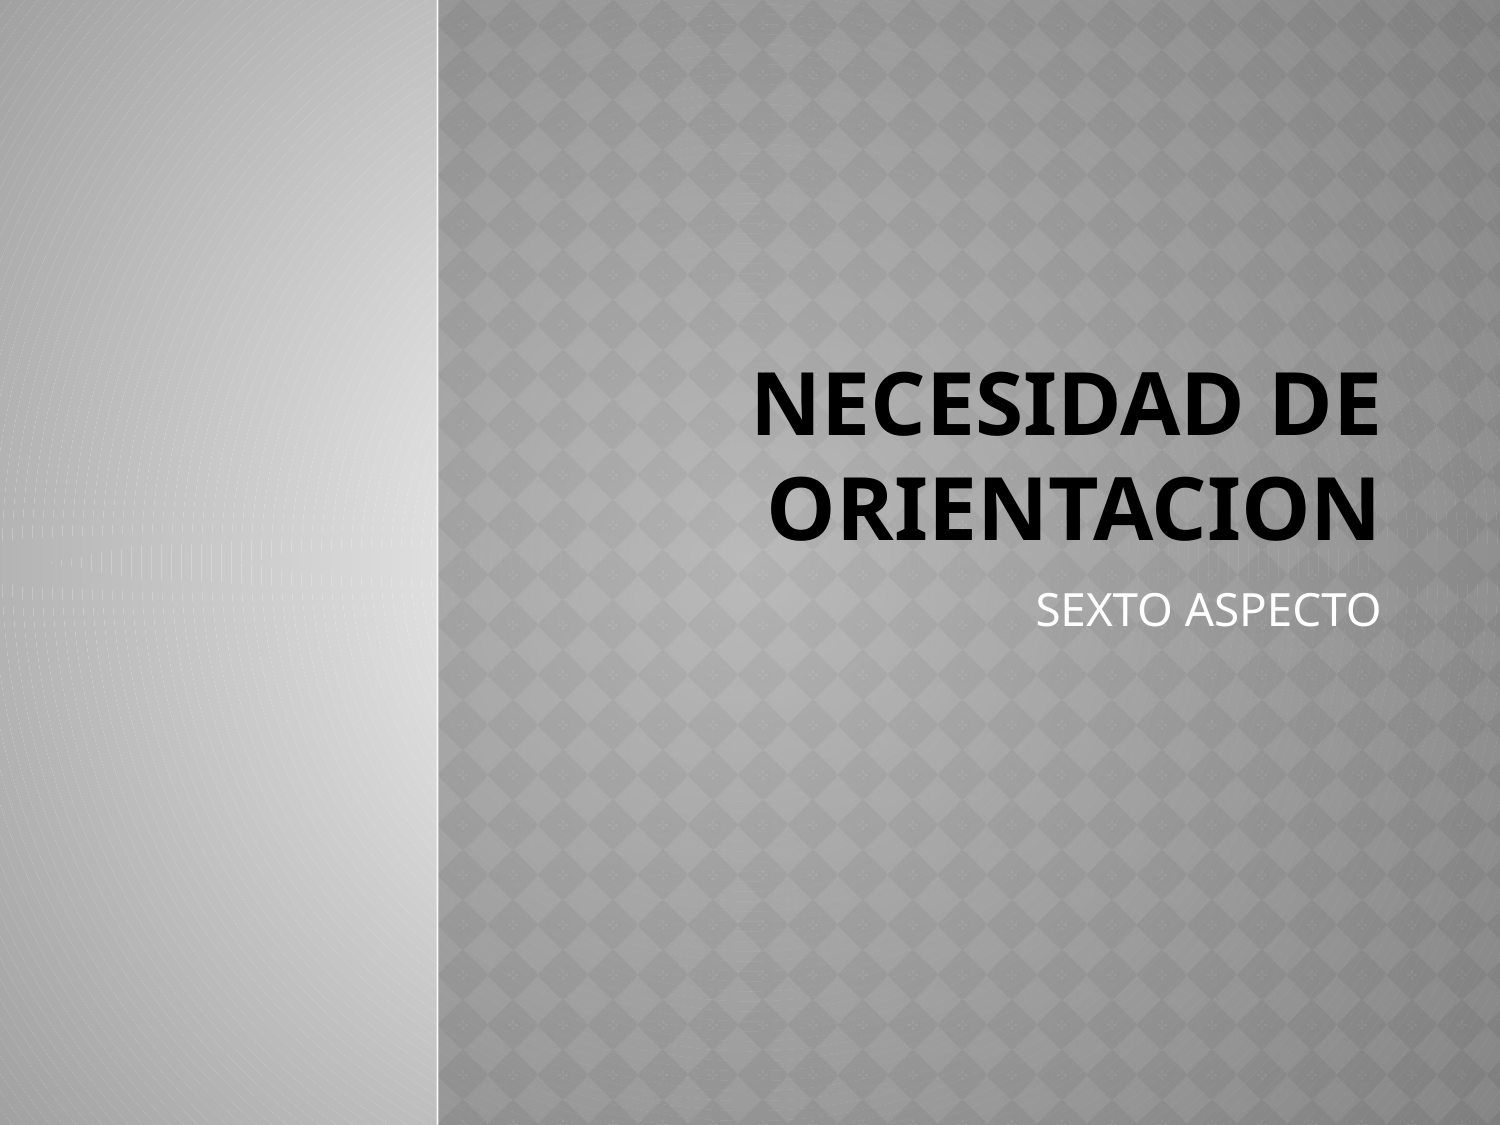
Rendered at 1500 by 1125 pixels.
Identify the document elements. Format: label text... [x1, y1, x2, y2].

title NECESIDAD DE ORIENTACION [552, 87, 1390, 558]
subtitle SEXTO ASPECTO [550, 580, 1390, 762]
